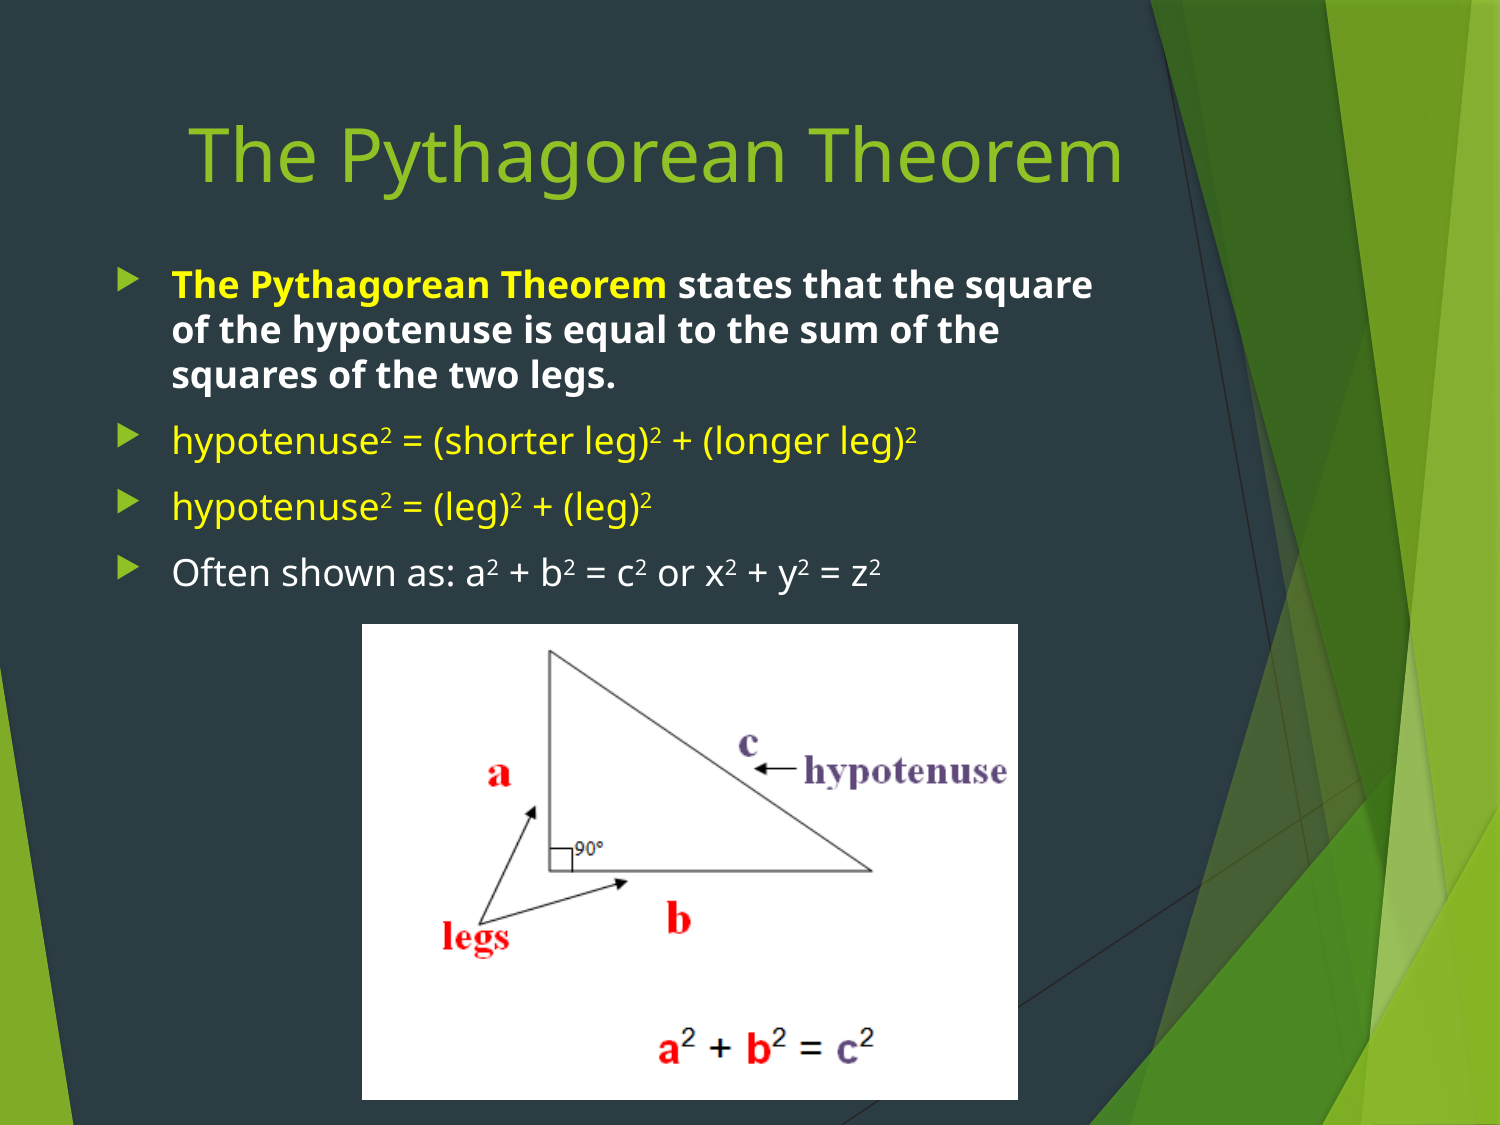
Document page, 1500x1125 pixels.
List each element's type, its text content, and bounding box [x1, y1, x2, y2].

picture [361, 624, 1018, 1101]
list The Pythagorean Theorem states that the square of the hypotenuse is equal to the sum of the squares of the two legs. hypotenuse2 = (shorter leg)2 + (longer leg)2 hypotenuse2 = (leg)2 + (leg)2 Often shown as: a2 + b2 = c2 or x2 + y2 = z2 [99, 253, 1142, 553]
title The Pythagorean Theorem [99, 99, 1142, 253]
